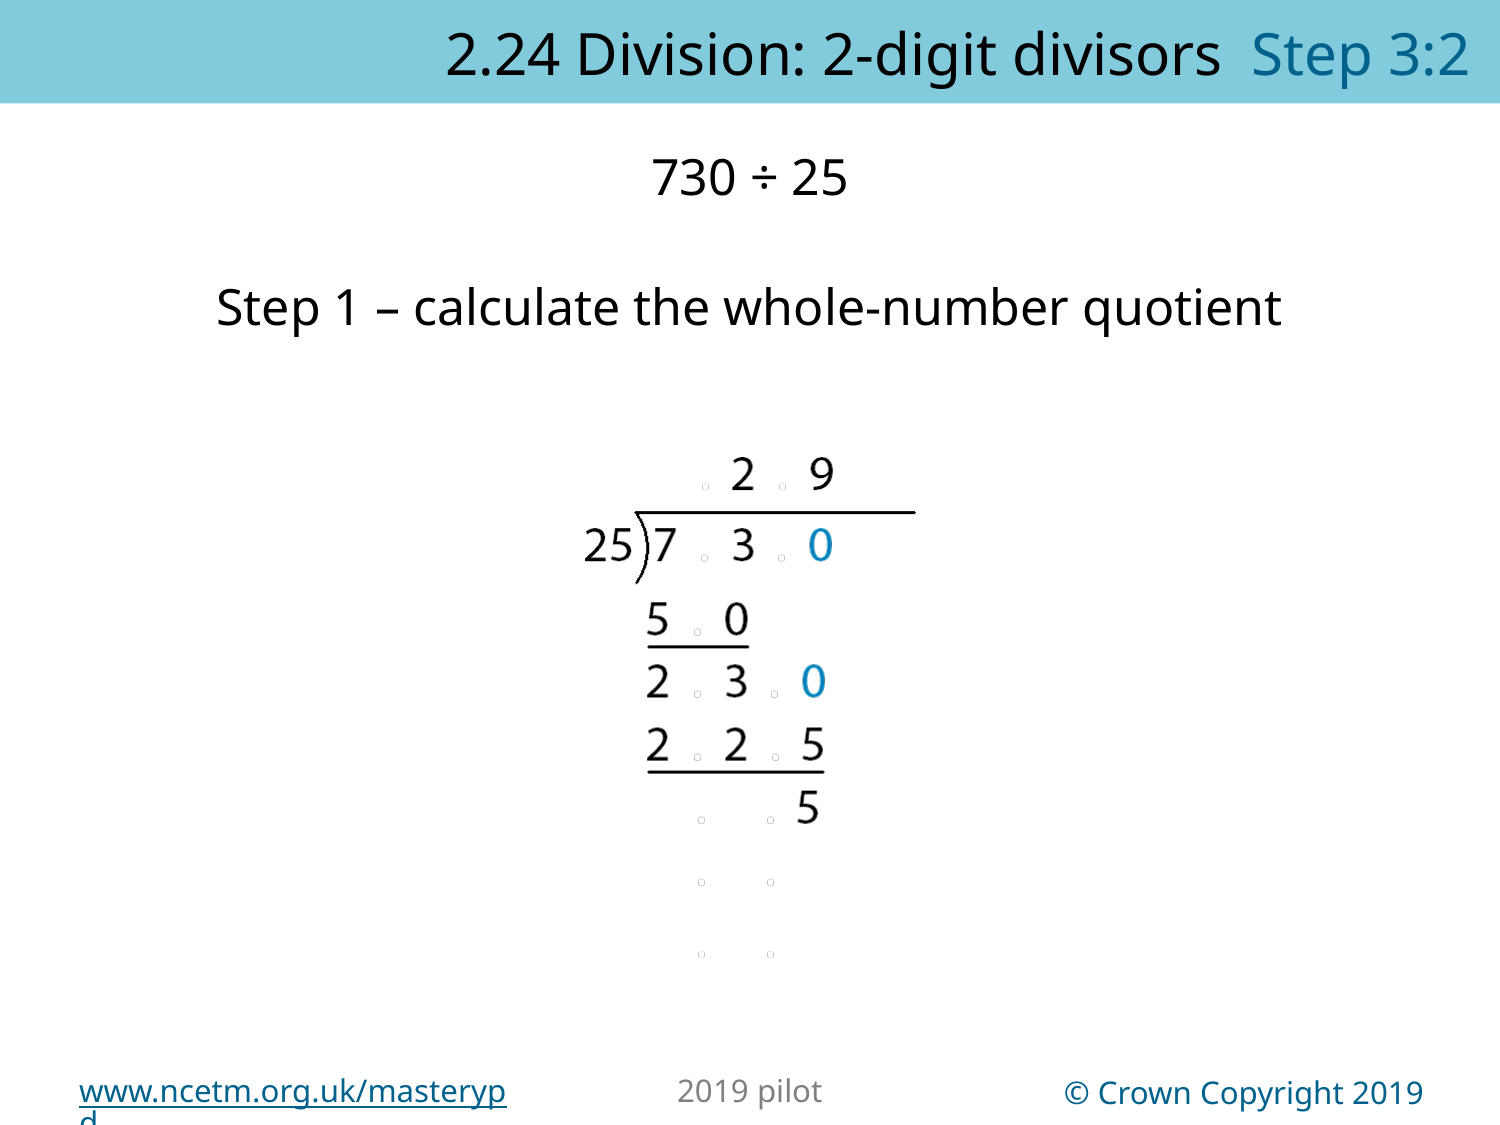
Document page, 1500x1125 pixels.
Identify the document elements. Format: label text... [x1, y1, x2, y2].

text_box Step 1 – calculate the whole-number quotient [17, 267, 1483, 343]
list 2.24 Division: 2-digit divisors Step 3:2 [0, 0, 1500, 104]
text_box 730 ÷ 25 [636, 138, 864, 213]
picture [577, 443, 923, 982]
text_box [778, 433, 931, 973]
